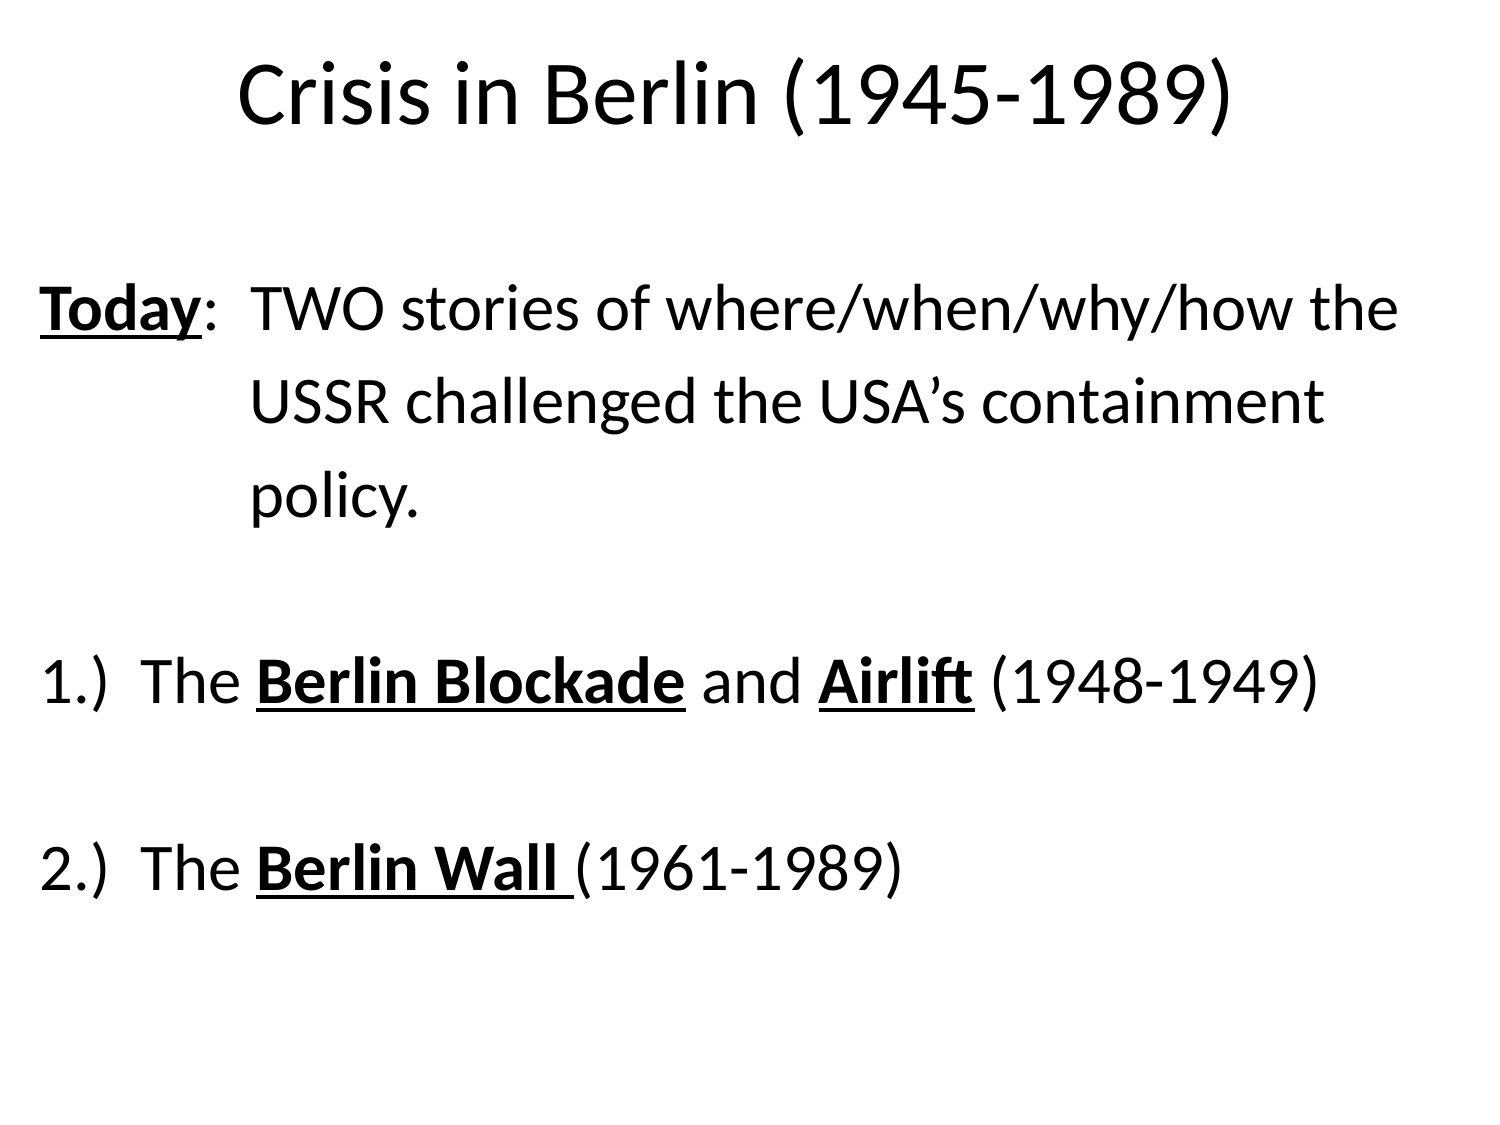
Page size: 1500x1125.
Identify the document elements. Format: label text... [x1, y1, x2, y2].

subtitle Today: TWO stories of where/when/why/how the USSR challenged the USA’s containment policy. 1.) The Berlin Blockade and Airlift (1948-1949) 2.) The Berlin Wall (1961-1989) [24, 162, 1463, 1125]
title Crisis in Berlin (1945-1989) [99, 24, 1375, 150]
